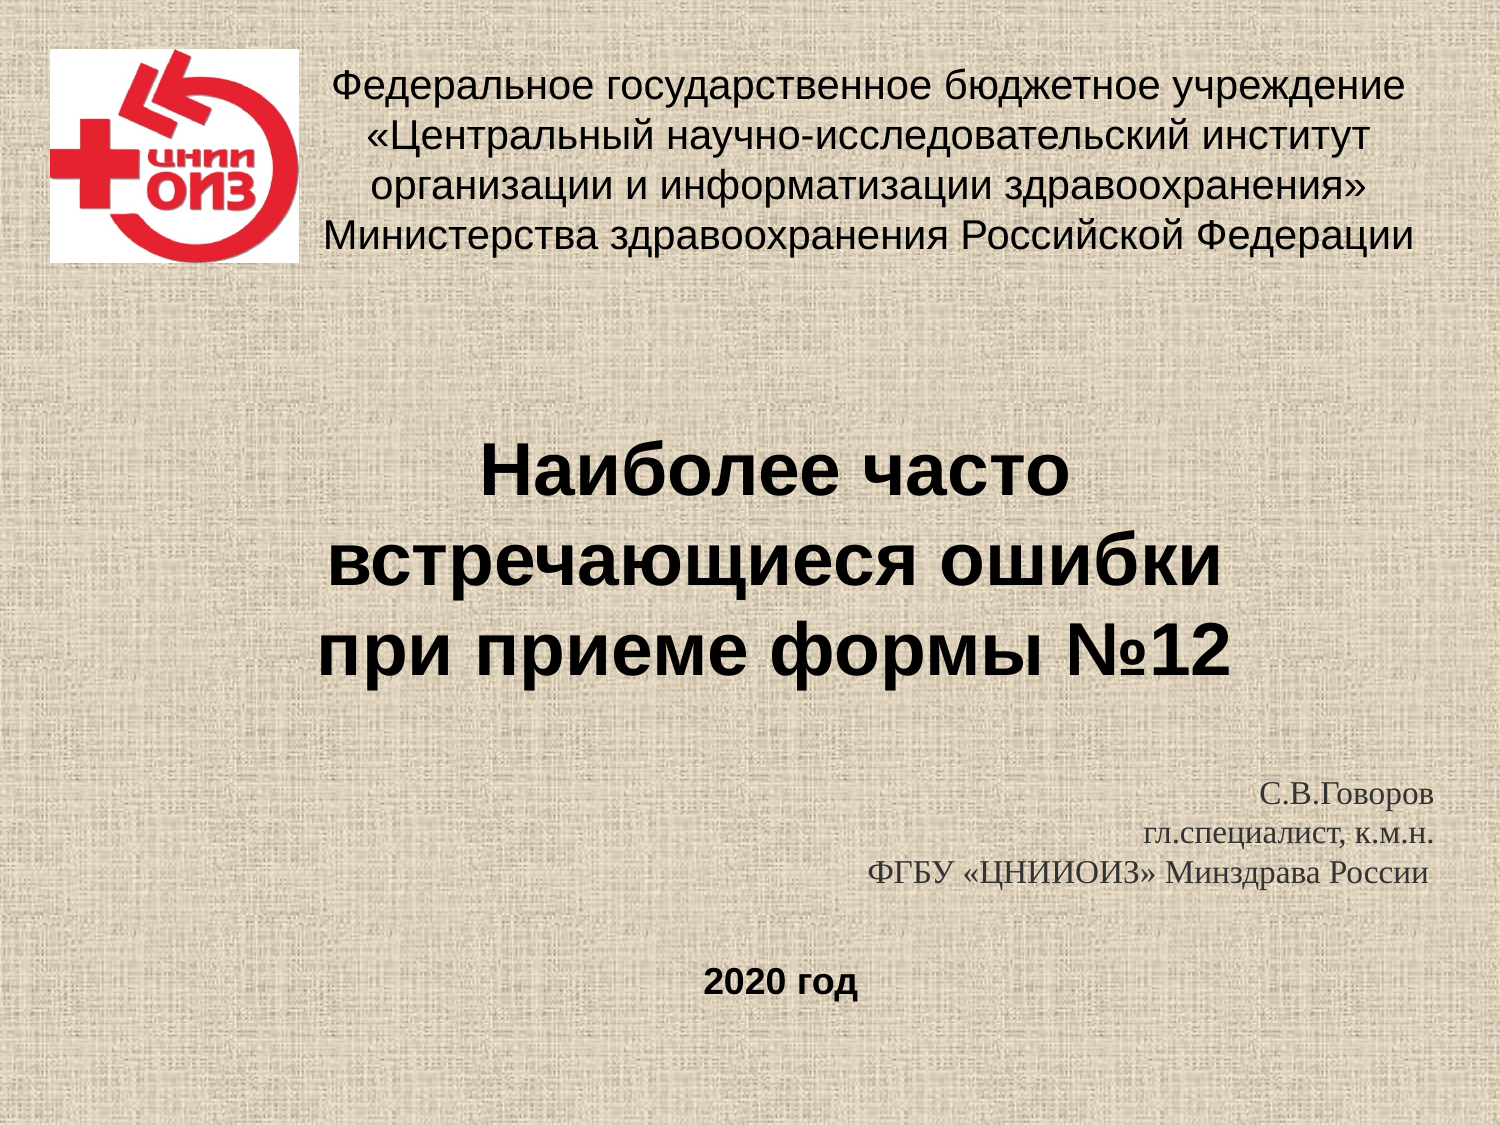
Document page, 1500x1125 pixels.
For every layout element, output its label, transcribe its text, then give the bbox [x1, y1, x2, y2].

title Федеральное государственное бюджетное учреждение «Центральный научно-исследовательский институт организации и информатизации здравоохранения» Министерства здравоохранения Российской Федерации [287, 37, 1450, 279]
text_box С.В.Говоров гл.специалист, к.м.н. ФГБУ «ЦНИИОИЗ» Минздрава России [787, 763, 1450, 898]
picture [0, 0, 1500, 1125]
text_box 2020 год [688, 949, 874, 1010]
subtitle Наиболее часто встречающиеся ошибки при приеме формы №12 [249, 412, 1300, 700]
